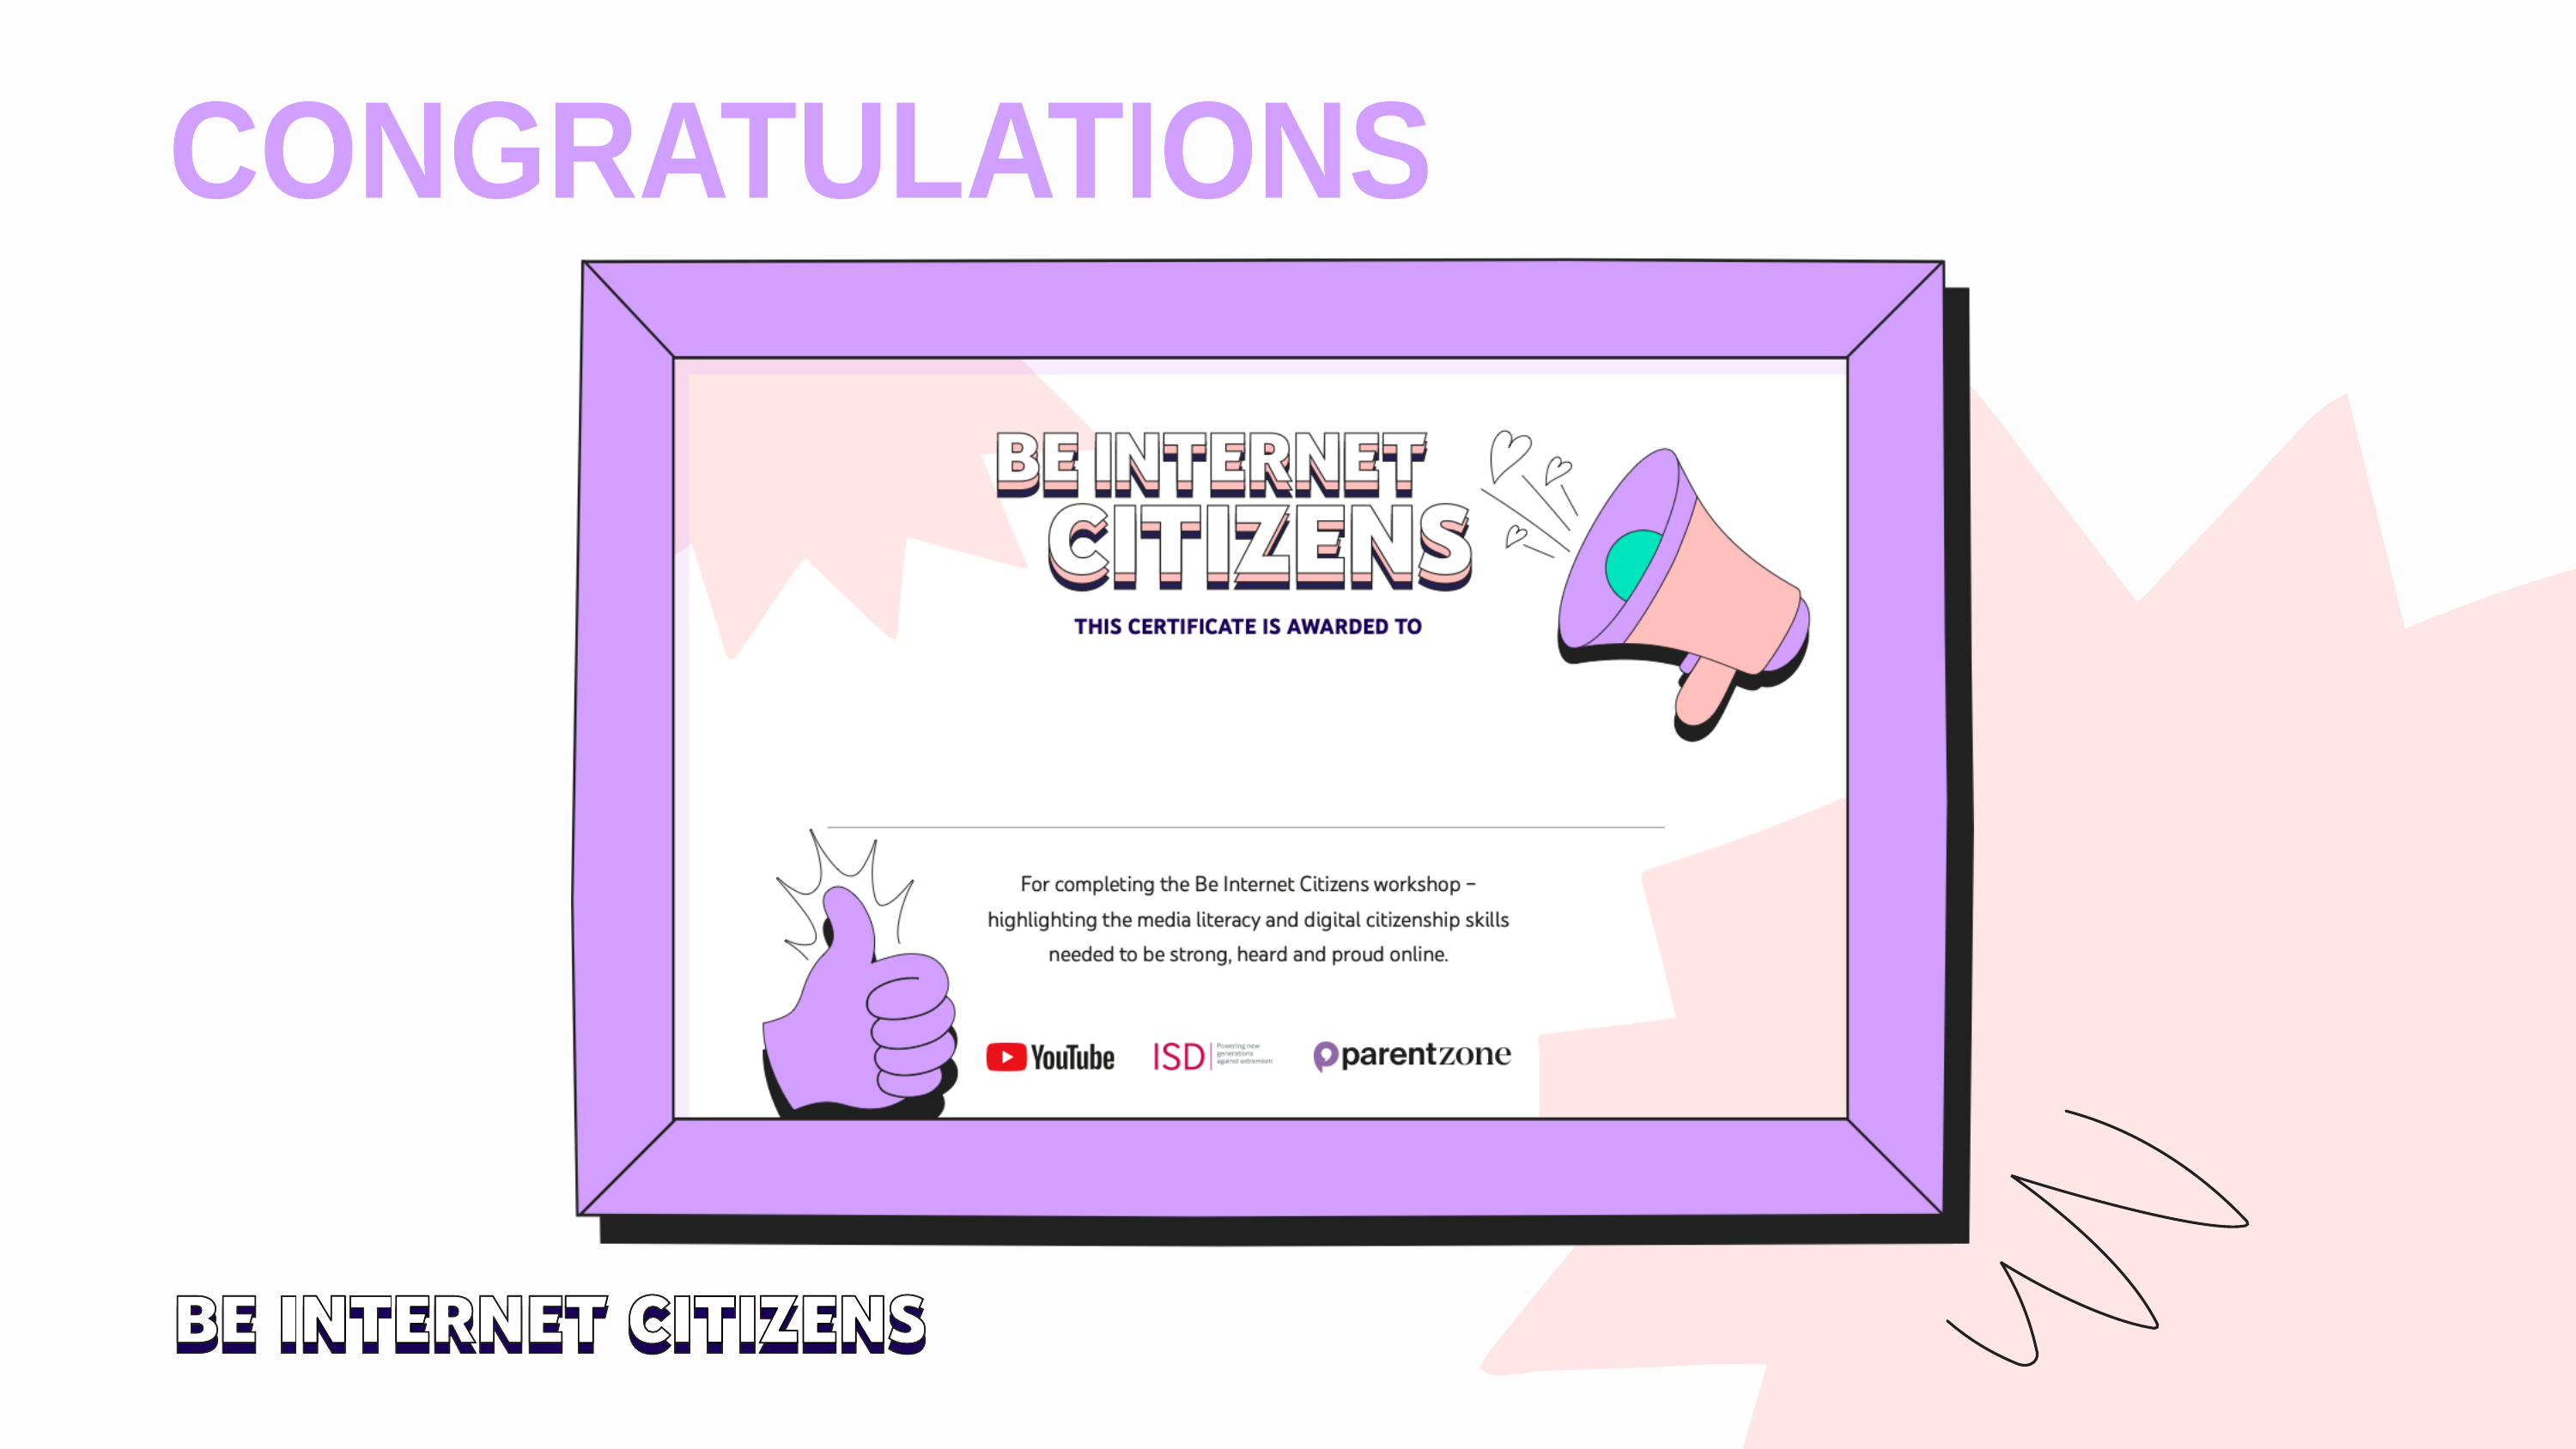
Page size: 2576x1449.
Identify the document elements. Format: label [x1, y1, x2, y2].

text_box [1479, 392, 2576, 1449]
picture [571, 258, 1974, 1247]
